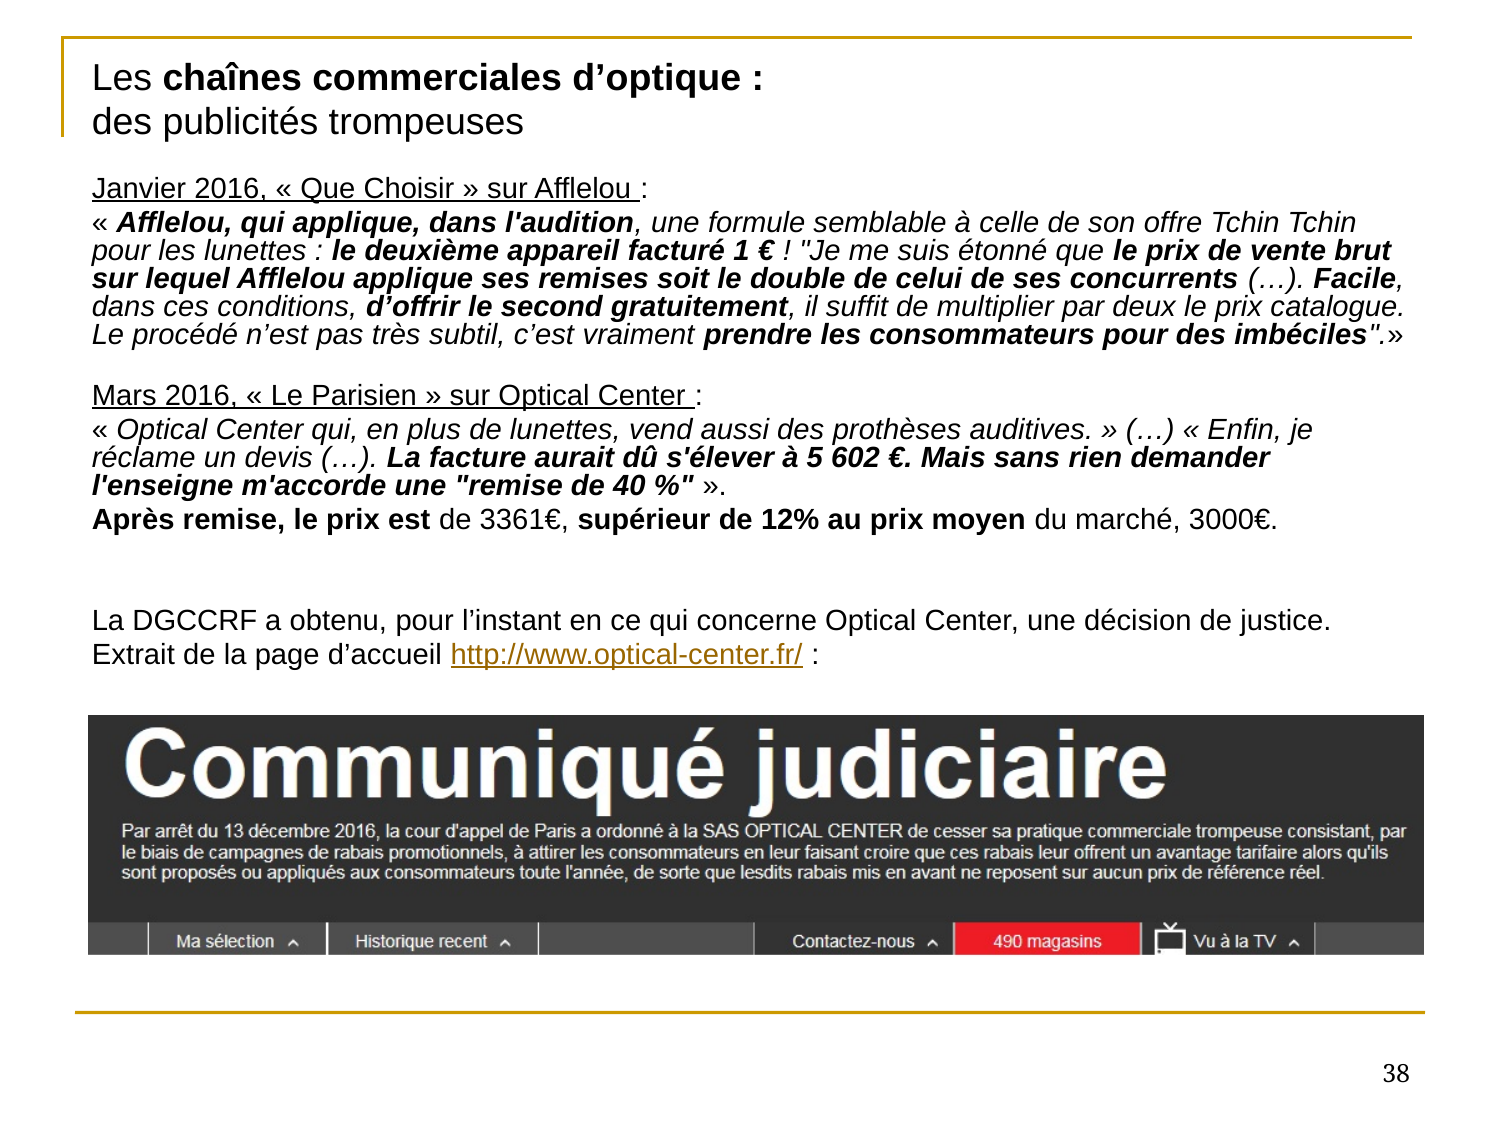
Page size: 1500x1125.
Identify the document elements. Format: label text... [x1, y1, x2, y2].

picture [88, 715, 1424, 976]
list Les chaînes commerciales d’optique : des publicités trompeuses Janvier 2016, « Que Choisir » sur Afflelou : « Afflelou, qui applique, dans l'audition, une formule semblable à celle de son offre Tchin Tchin pour les lunettes : le deuxième appareil facturé 1 € ! "Je me suis étonné que le prix de vente brut sur lequel Afflelou applique ses remises soit le double de celui de ses concurrents (…). Facile, dans ces conditions, d’offrir le second gratuitement, il suffit de multiplier par deux le prix catalogue. Le procédé n’est pas très subtil, c’est vraiment prendre les consommateurs pour des imbéciles".» Mars 2016, « Le Parisien » sur Optical Center : « Optical Center qui, en plus de lunettes, vend aussi des prothèses auditives. » (…) « Enfin, je réclame un devis (…). La facture aurait dû s'élever à 5 602 €. Mais sans rien demander l'enseigne m'accorde une "remise de 40 %" ». Après remise, le prix est de 3361€, supérieur de 12% au prix moyen du marché, 3000€. La DGCCRF a obtenu, pour l’instant en ce qui concerne Optical Center, une décision de justice. Extrait de la page d’accueil http://www.optical-center.fr/ : [76, 54, 1428, 1012]
text_box 38 [1074, 1024, 1425, 1100]
